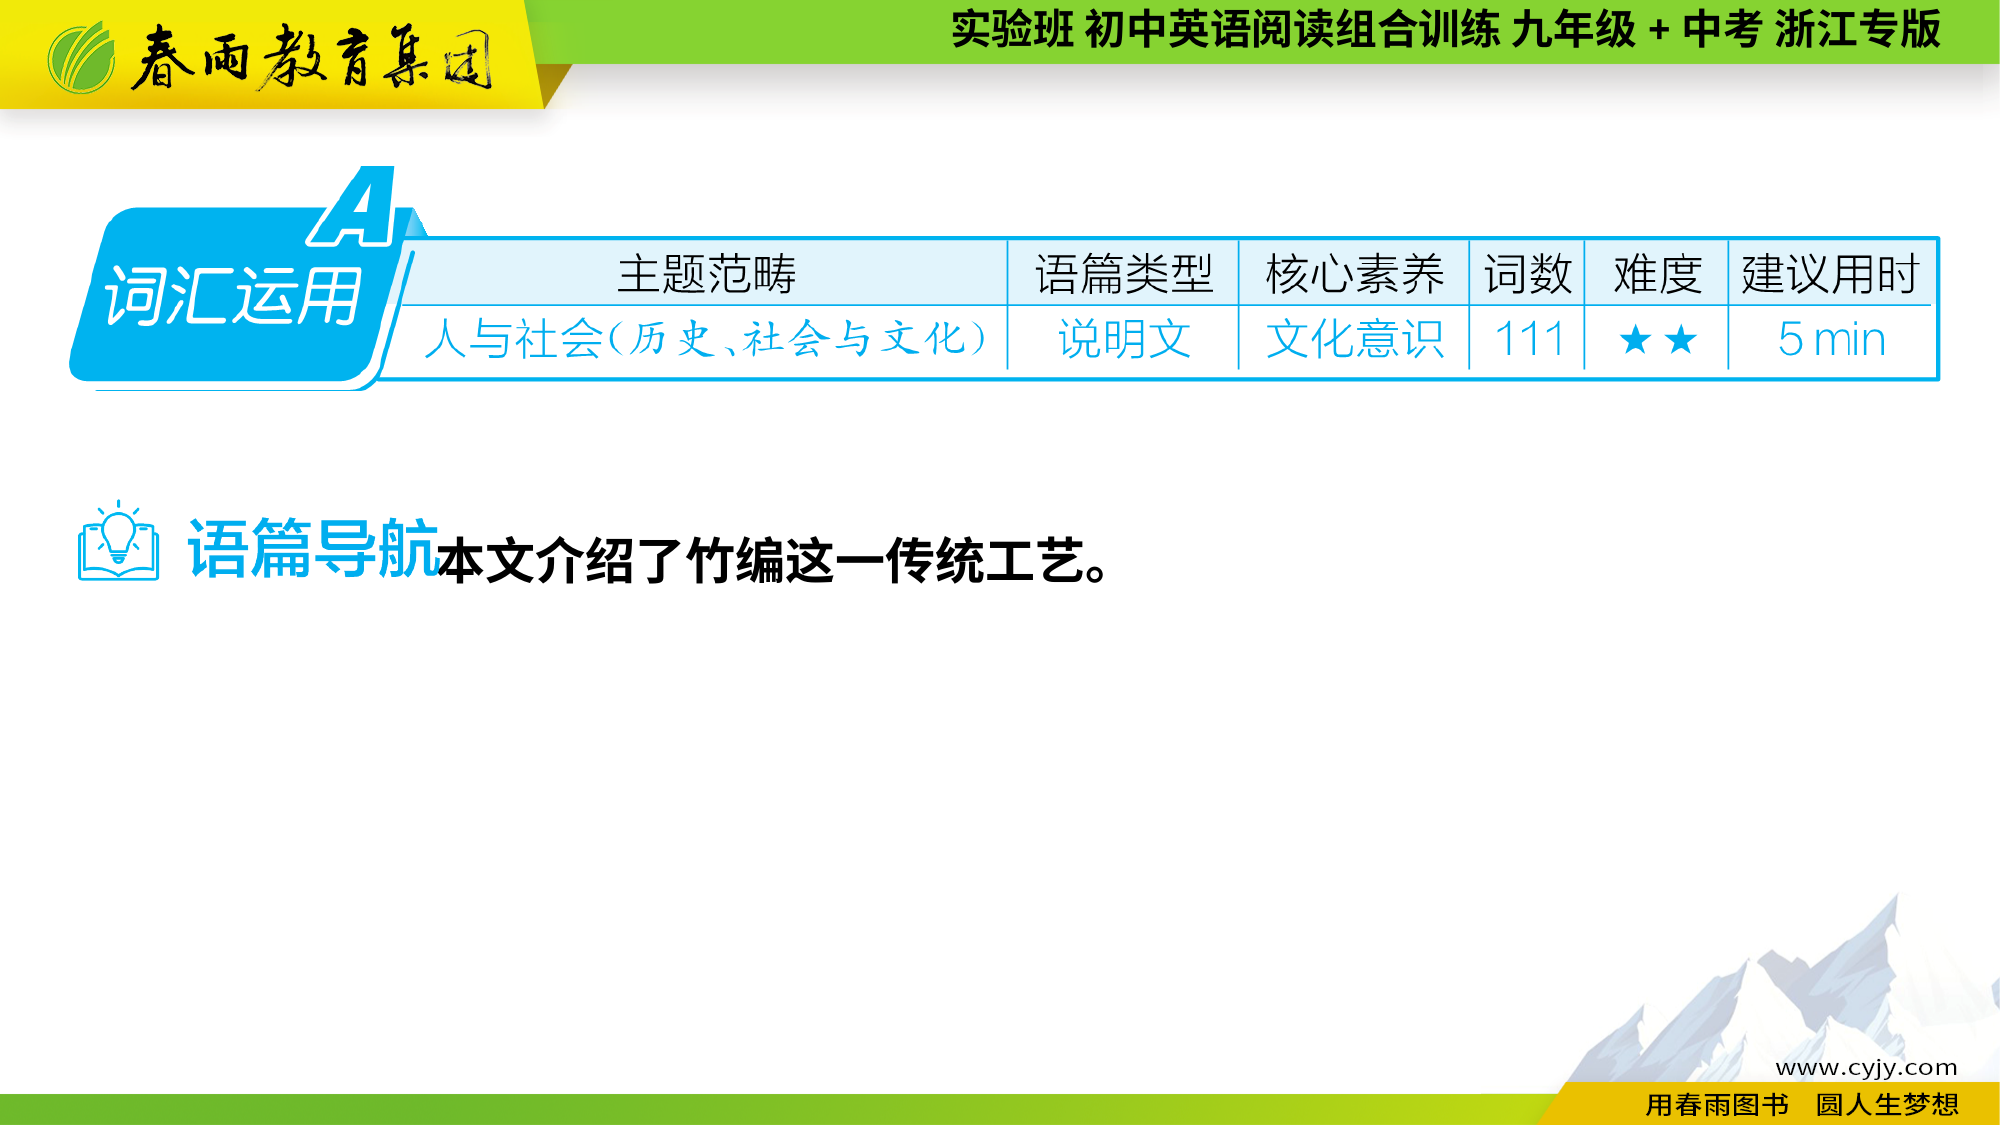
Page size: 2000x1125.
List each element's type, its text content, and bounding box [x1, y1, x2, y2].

list 本文介绍了竹编这一传统工艺。 [59, 491, 1944, 598]
picture [0, 0, 2000, 1125]
